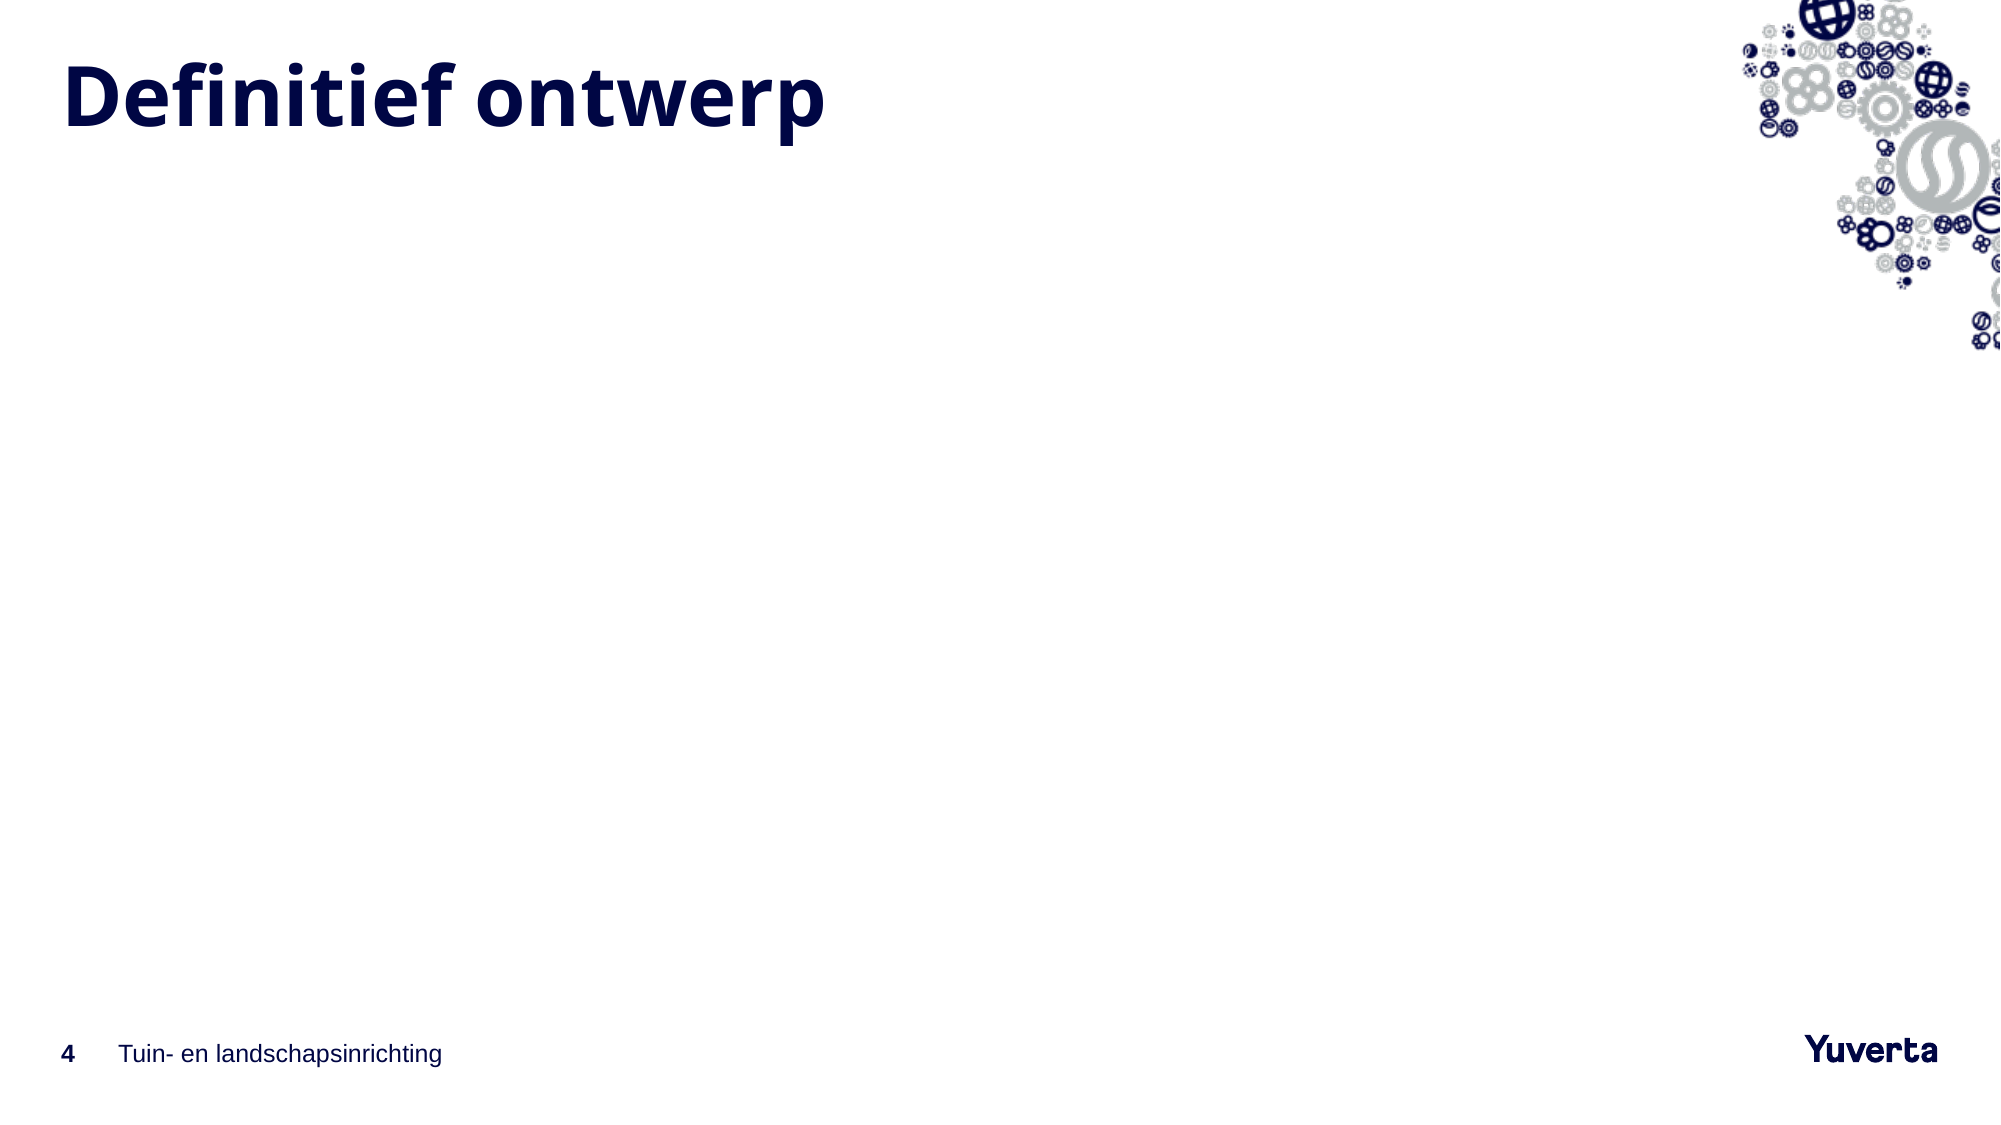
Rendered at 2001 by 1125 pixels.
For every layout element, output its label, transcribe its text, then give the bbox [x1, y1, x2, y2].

slide_number 4 [60, 1037, 113, 1073]
picture [0, 0, 2000, 1125]
title Definitief ontwerp [60, 48, 1720, 239]
footer Tuin- en landschapsinrichting [118, 1037, 987, 1073]
